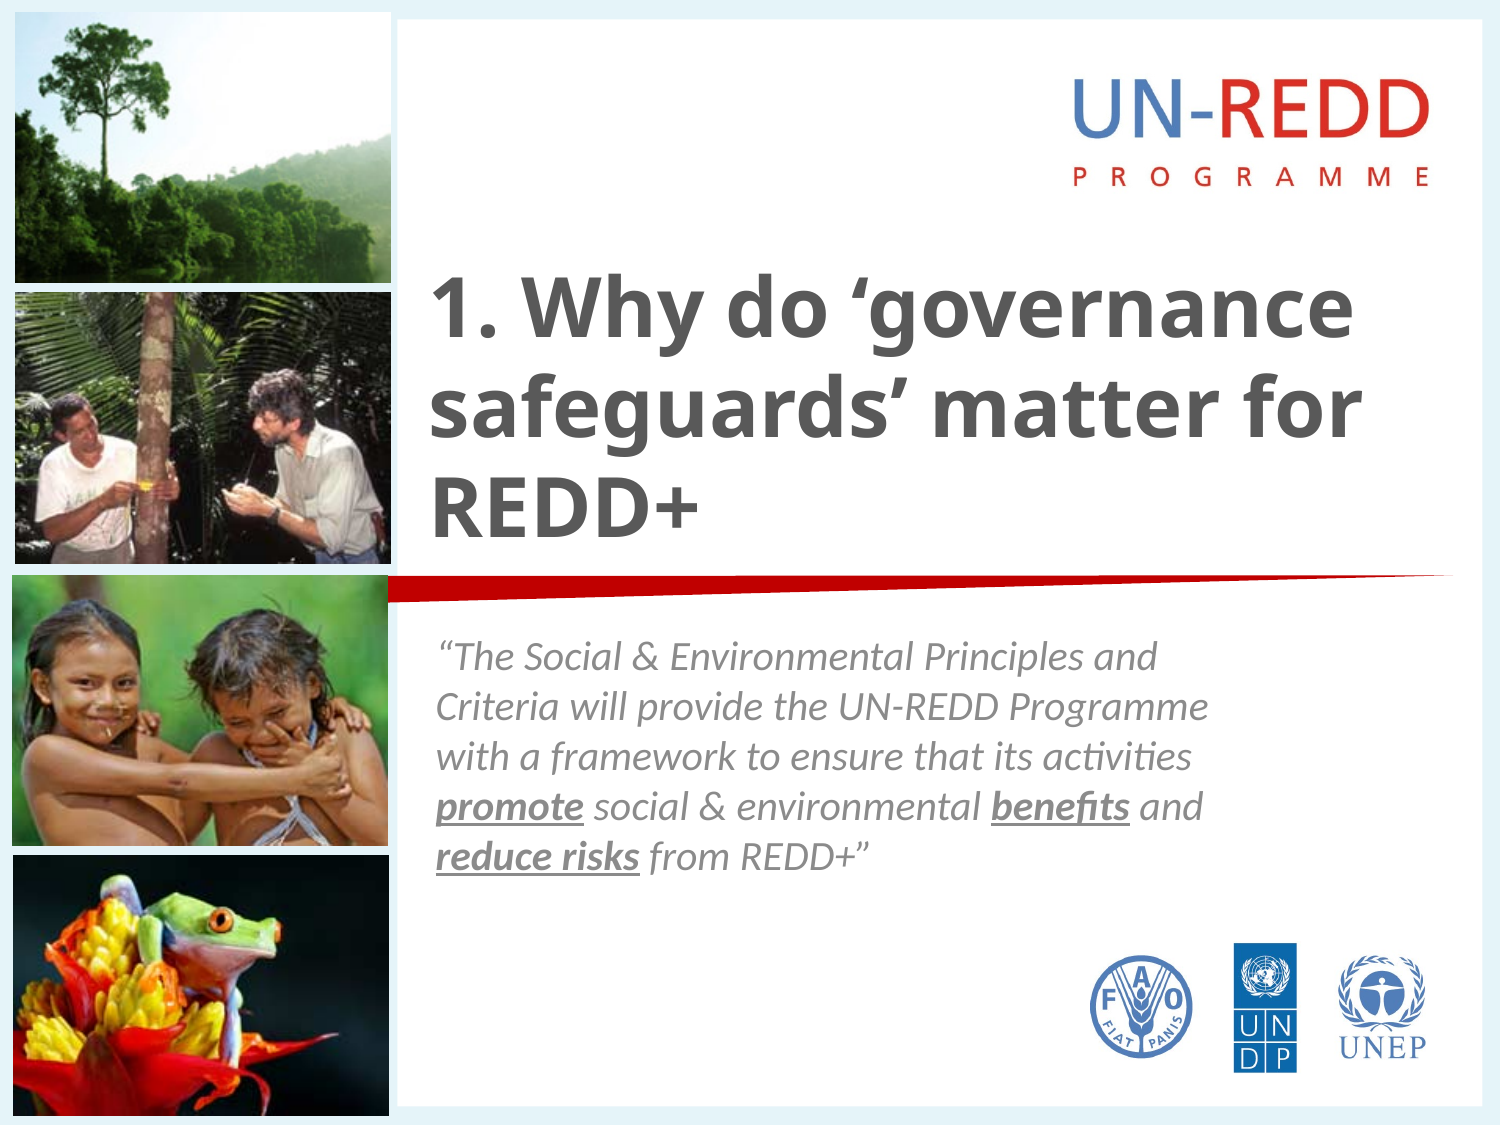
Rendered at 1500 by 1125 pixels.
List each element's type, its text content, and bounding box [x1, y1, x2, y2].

picture [12, 575, 388, 846]
picture [15, 292, 391, 564]
title 1. Why do ‘governance safeguards’ matter for REDD+ [413, 337, 1463, 562]
picture [13, 855, 389, 1116]
list “The Social & Environmental Principles and Criteria will provide the UN-REDD Programme with a framework to ensure that its activities promote social & environmental benefits and reduce risks from REDD+” [420, 620, 1286, 716]
picture [1090, 941, 1426, 1074]
picture [1051, 40, 1439, 207]
picture [15, 12, 391, 283]
